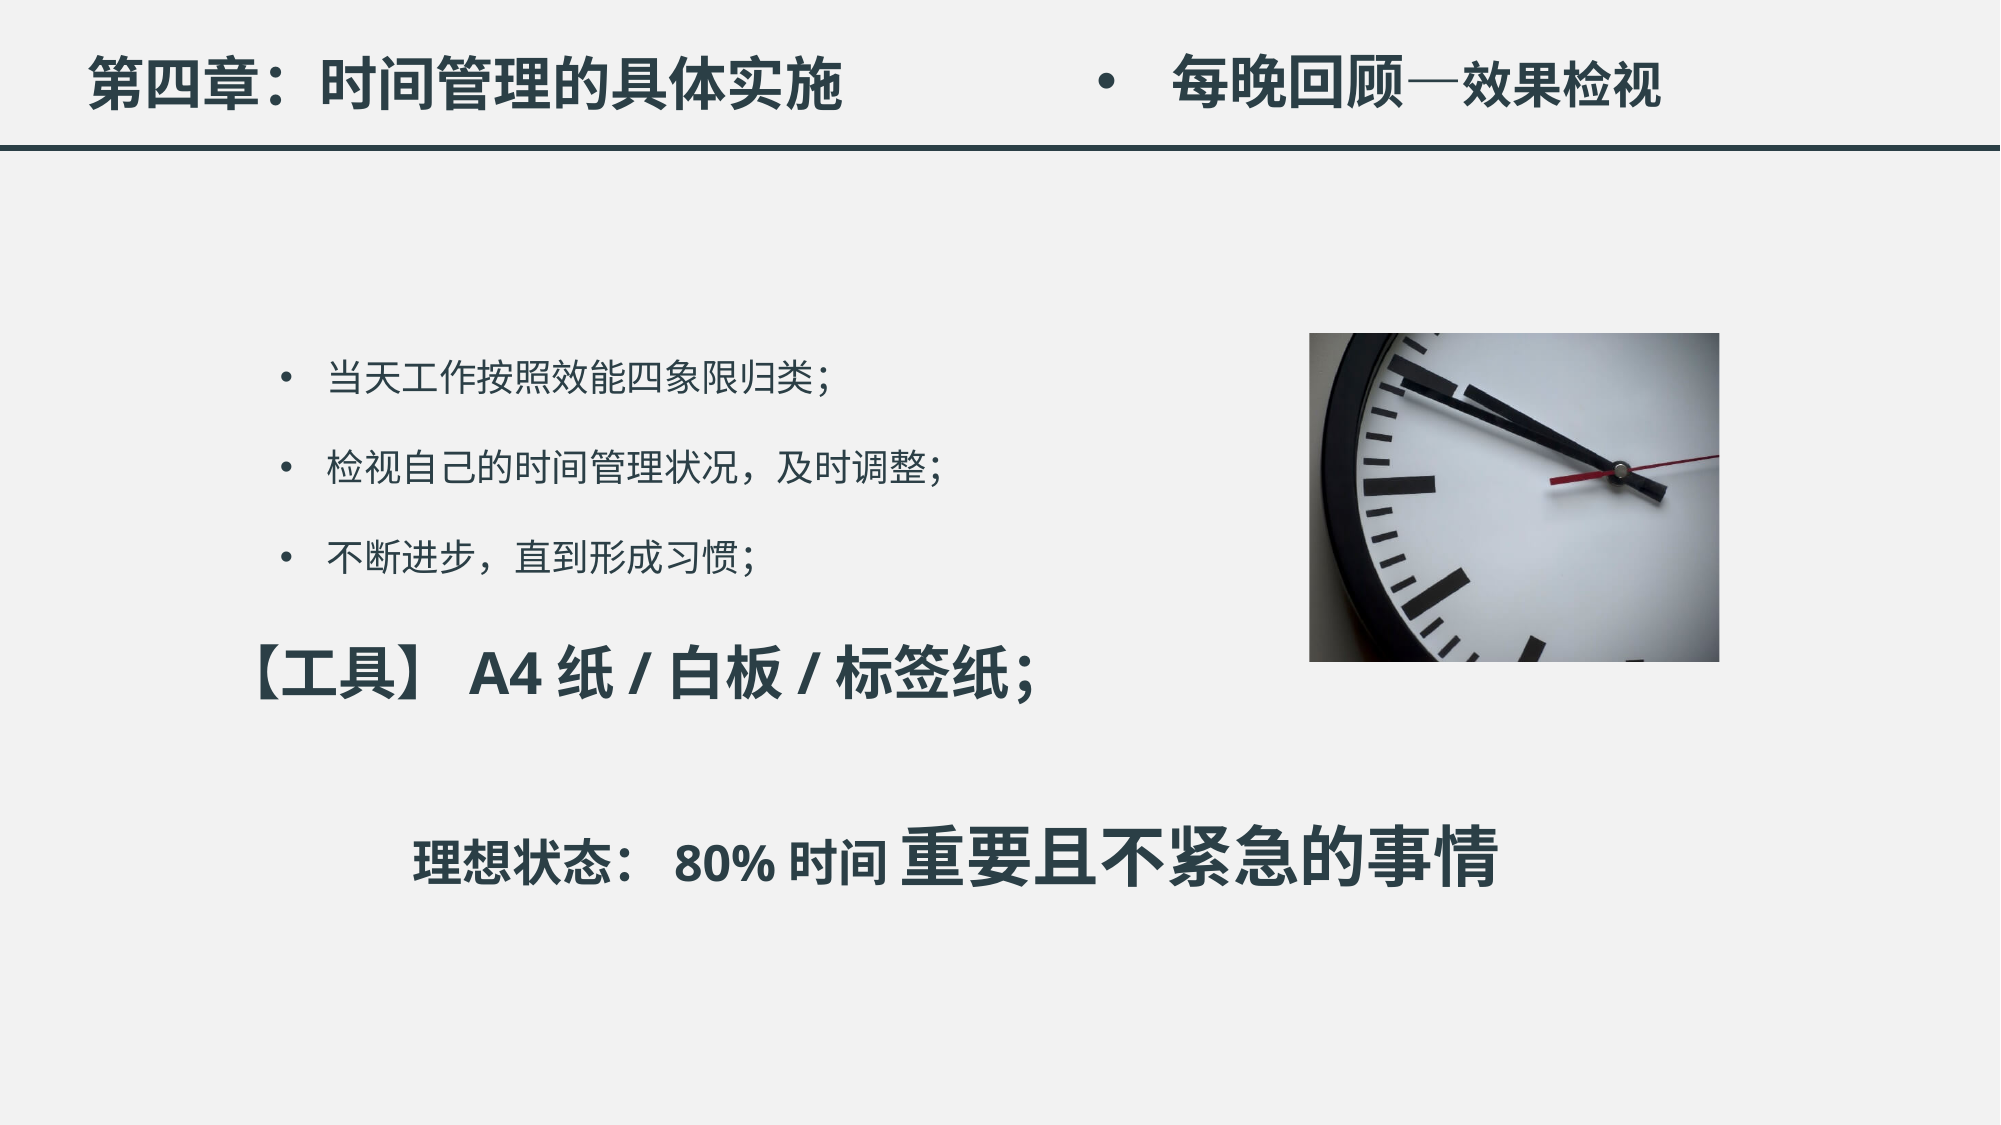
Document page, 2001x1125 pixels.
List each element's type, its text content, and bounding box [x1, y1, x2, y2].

text_box 【工具】A4纸/白板/标签纸； [207, 628, 1084, 714]
picture [1309, 333, 1720, 662]
text_box 当天工作按照效能四象限归类； 检视自己的时间管理状况，及时调整； 不断进步，直到形成习惯； [265, 301, 1266, 587]
text_box 第四章：时间管理的具体实施 [71, 39, 859, 125]
text_box 每晚回顾—效果检视 [1081, 37, 1945, 123]
text_box 理想状态：80%时间 重要且不紧急的事情 [397, 807, 1515, 903]
